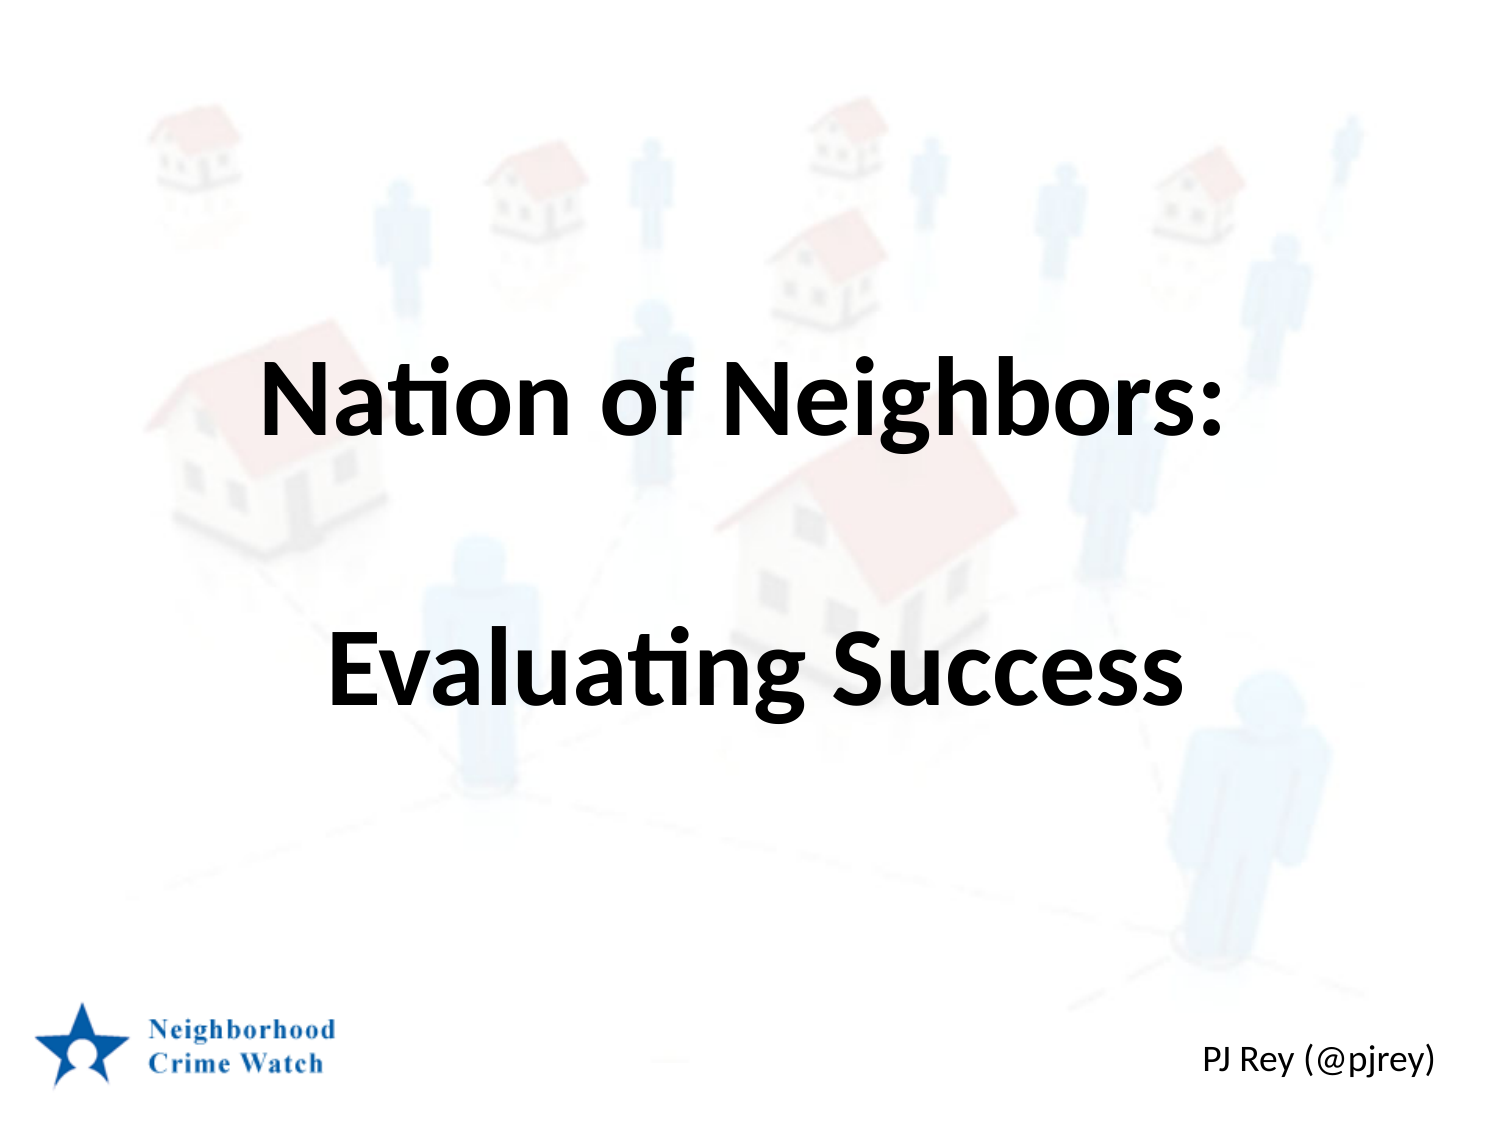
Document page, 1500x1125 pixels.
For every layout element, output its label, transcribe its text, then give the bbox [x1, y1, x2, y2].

text_box PJ Rey (@pjrey) [1187, 1026, 1463, 1087]
picture [34, 49, 1401, 1094]
